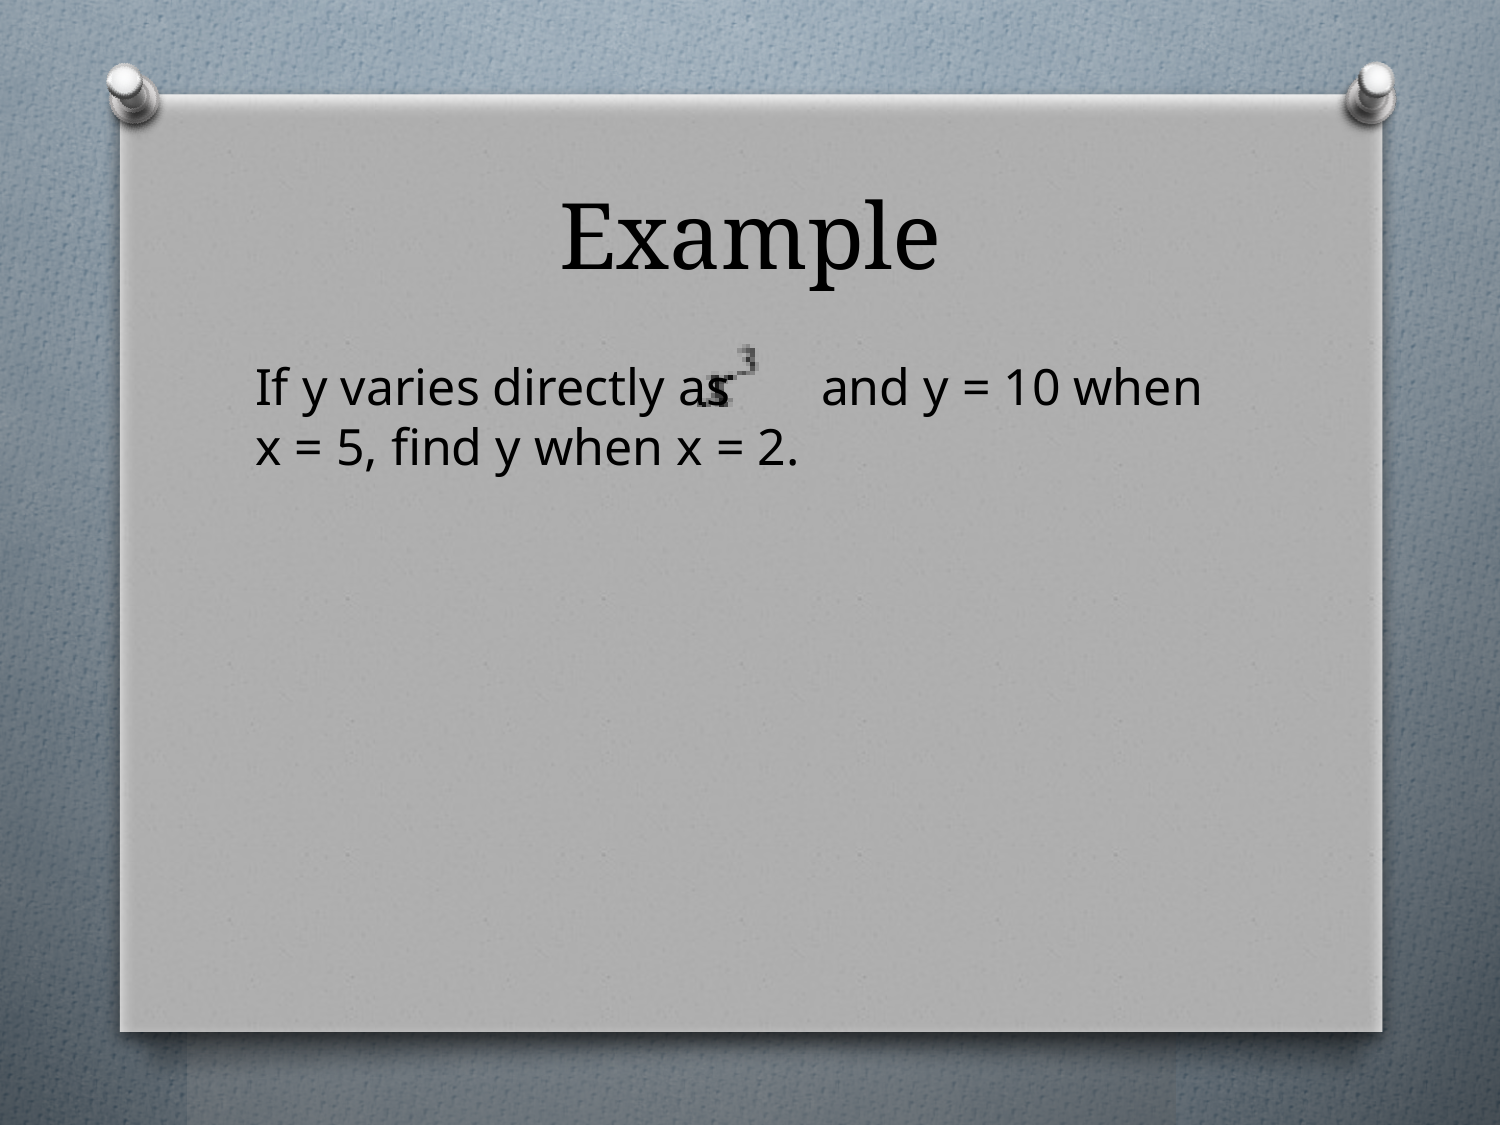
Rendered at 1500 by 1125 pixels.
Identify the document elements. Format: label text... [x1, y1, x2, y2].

list If y varies directly as and y = 10 when x = 5, find y when x = 2. [240, 347, 1257, 939]
picture [75, 29, 198, 153]
picture [1317, 35, 1439, 156]
title Example [179, 134, 1323, 332]
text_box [689, 331, 765, 417]
